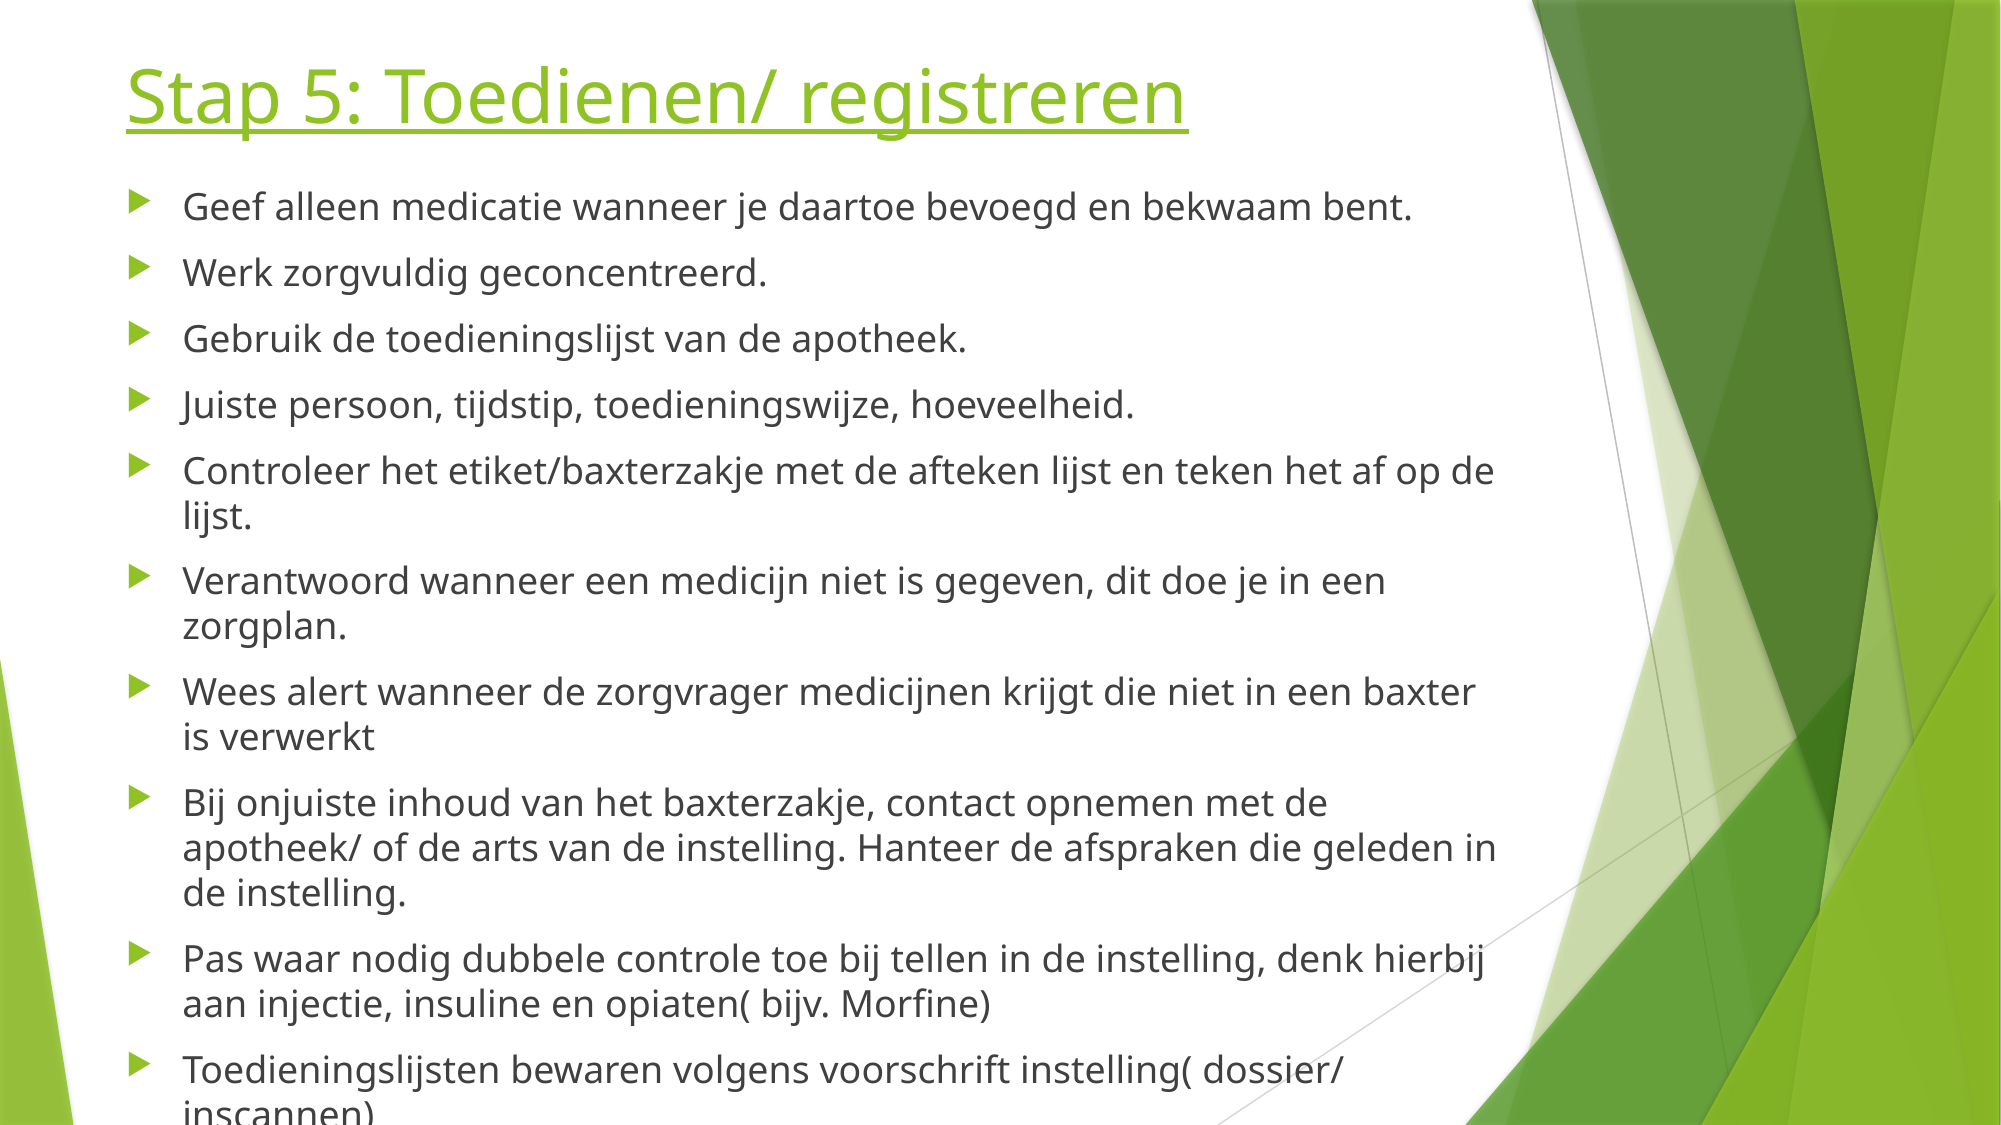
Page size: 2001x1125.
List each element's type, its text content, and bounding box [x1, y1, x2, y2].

title Stap 5: Toedienen/ registreren [111, 40, 1522, 175]
list Geef alleen medicatie wanneer je daartoe bevoegd en bekwaam bent. Werk zorgvuldig geconcentreerd. Gebruik de toedieningslijst van de apotheek. Juiste persoon, tijdstip, toedieningswijze, hoeveelheid. Controleer het etiket/baxterzakje met de afteken lijst en teken het af op de lijst. Verantwoord wanneer een medicijn niet is gegeven, dit doe je in een zorgplan. Wees alert wanneer de zorgvrager medicijnen krijgt die niet in een baxter is verwerkt Bij onjuiste inhoud van het baxterzakje, contact opnemen met de apotheek/ of de arts van de instelling. Hanteer de afspraken die geleden in de instelling. Pas waar nodig dubbele controle toe bij tellen in de instelling, denk hierbij aan injectie, insuline en opiaten( bijv. Morfine) Toedieningslijsten bewaren volgens voorschrift instelling( dossier/ inscannen) [111, 175, 1522, 1092]
